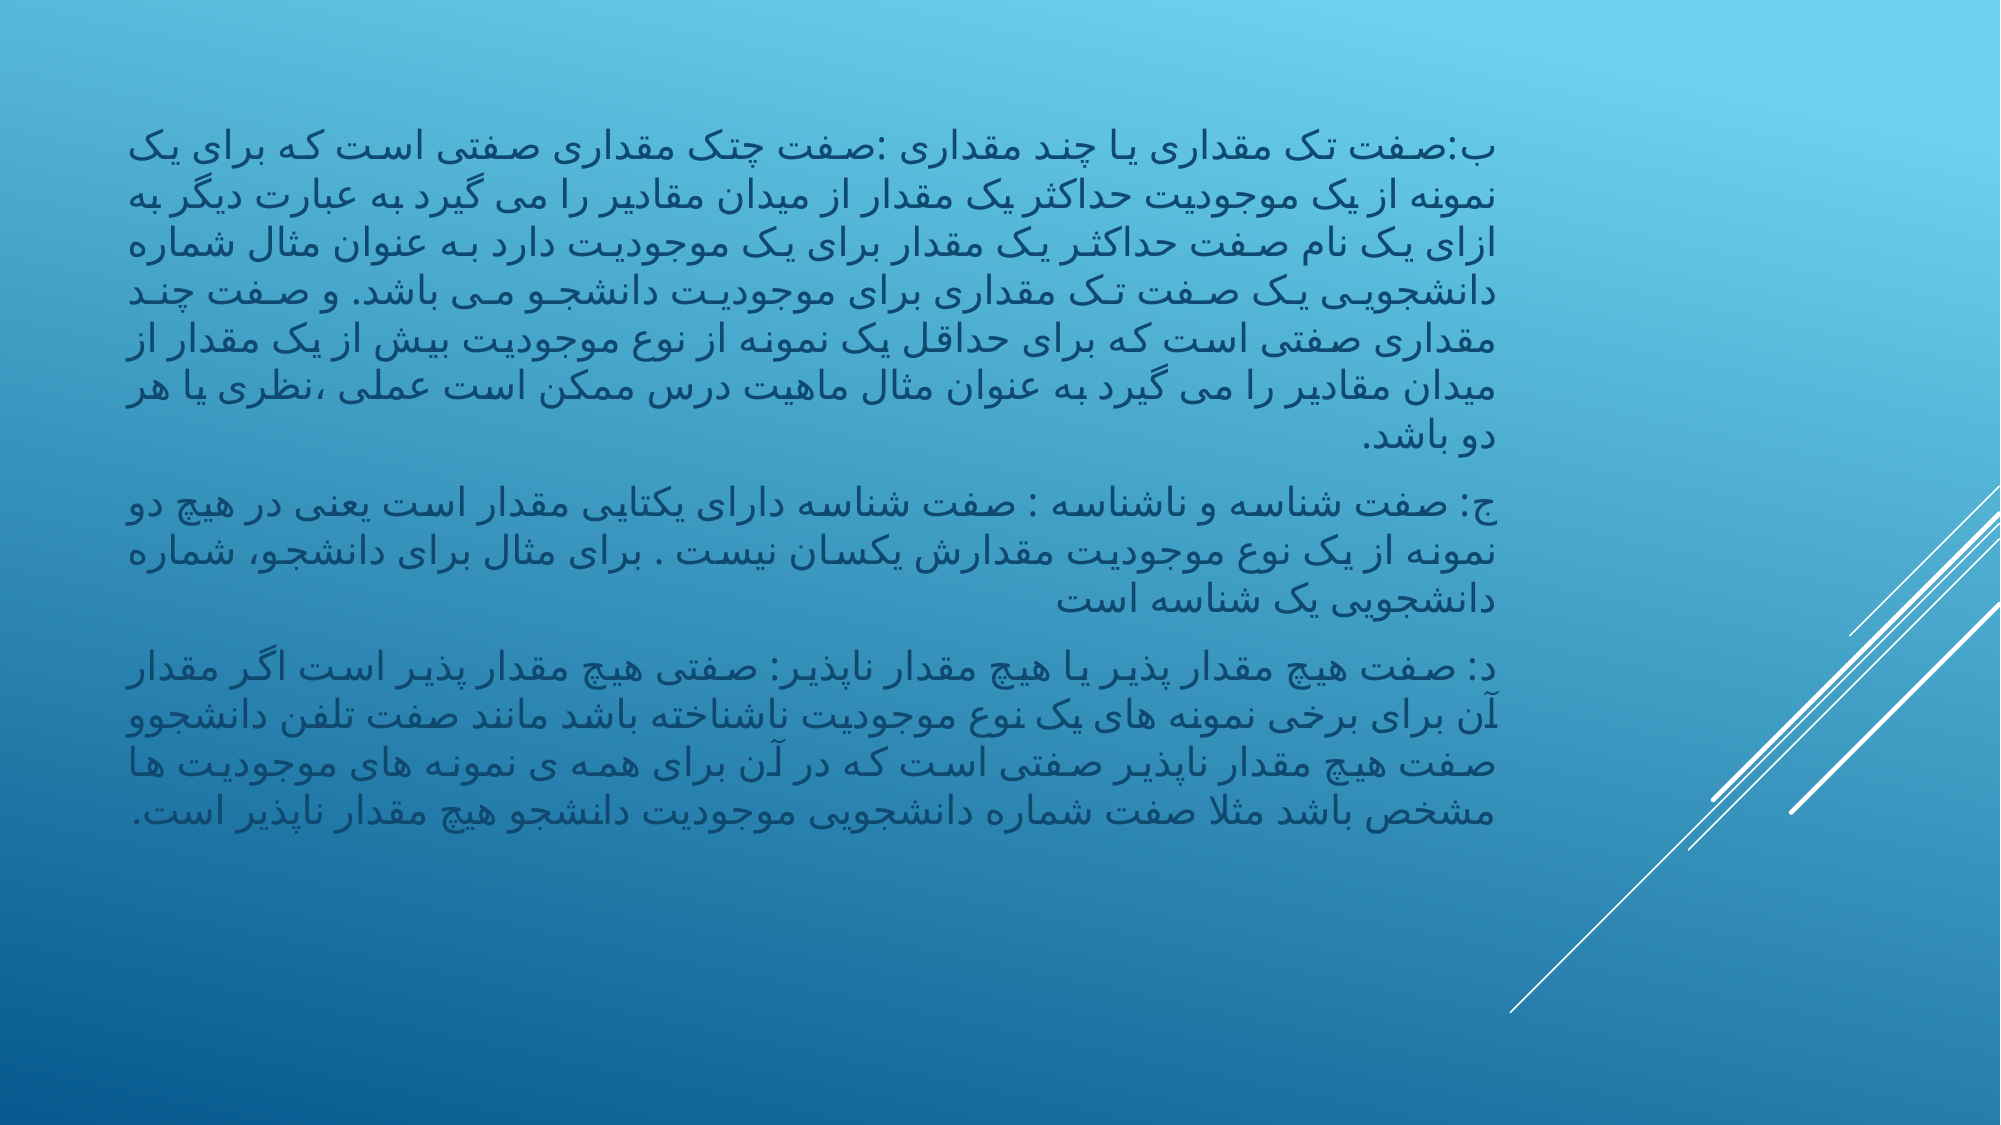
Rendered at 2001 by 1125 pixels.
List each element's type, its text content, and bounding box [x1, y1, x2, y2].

list ب:صفت تک مقداری یا چند مقداری :صفت چتک مقداری صفتی است که برای یک نمونه از یک موجودیت حداکثر یک مقدار از میدان مقادیر را می گیرد به عبارت دیگر به ازای یک نام صفت حداکثر یک مقدار برای یک موجودیت دارد به عنوان مثال شماره دانشجویی یک صفت تک مقداری برای موجودیت دانشجو می باشد. و صفت چند مقداری صفتی است که برای حداقل یک نمونه از نوع موجودیت بیش از یک مقدار از میدان مقادیر را می گیرد به عنوان مثال ماهیت درس ممکن است عملی ،نظری یا هر دو باشد. ج: صفت شناسه و ناشناسه : صفت شناسه دارای یکتایی مقدار است یعنی در هیچ دو نمونه از یک نوع موجودیت مقدارش یکسان نیست . برای مثال برای دانشجو، شماره دانشجویی یک شناسه است د: صفت هیچ مقدار پذیر یا هیچ مقدار ناپذیر: صفتی هیچ مقدار پذیر است اگر مقدار آن برای برخی نمونه های یک نوع موجودیت ناشناخته باشد مانند صفت تلفن دانشجوو صفت هیچ مقدار ناپذیر صفتی است که در آن برای همه ی نمونه های موجودیت ها مشخص باشد مثلا صفت شماره دانشجویی موجودیت دانشجو هیچ مقدار ناپذیر است. [112, 112, 1513, 871]
